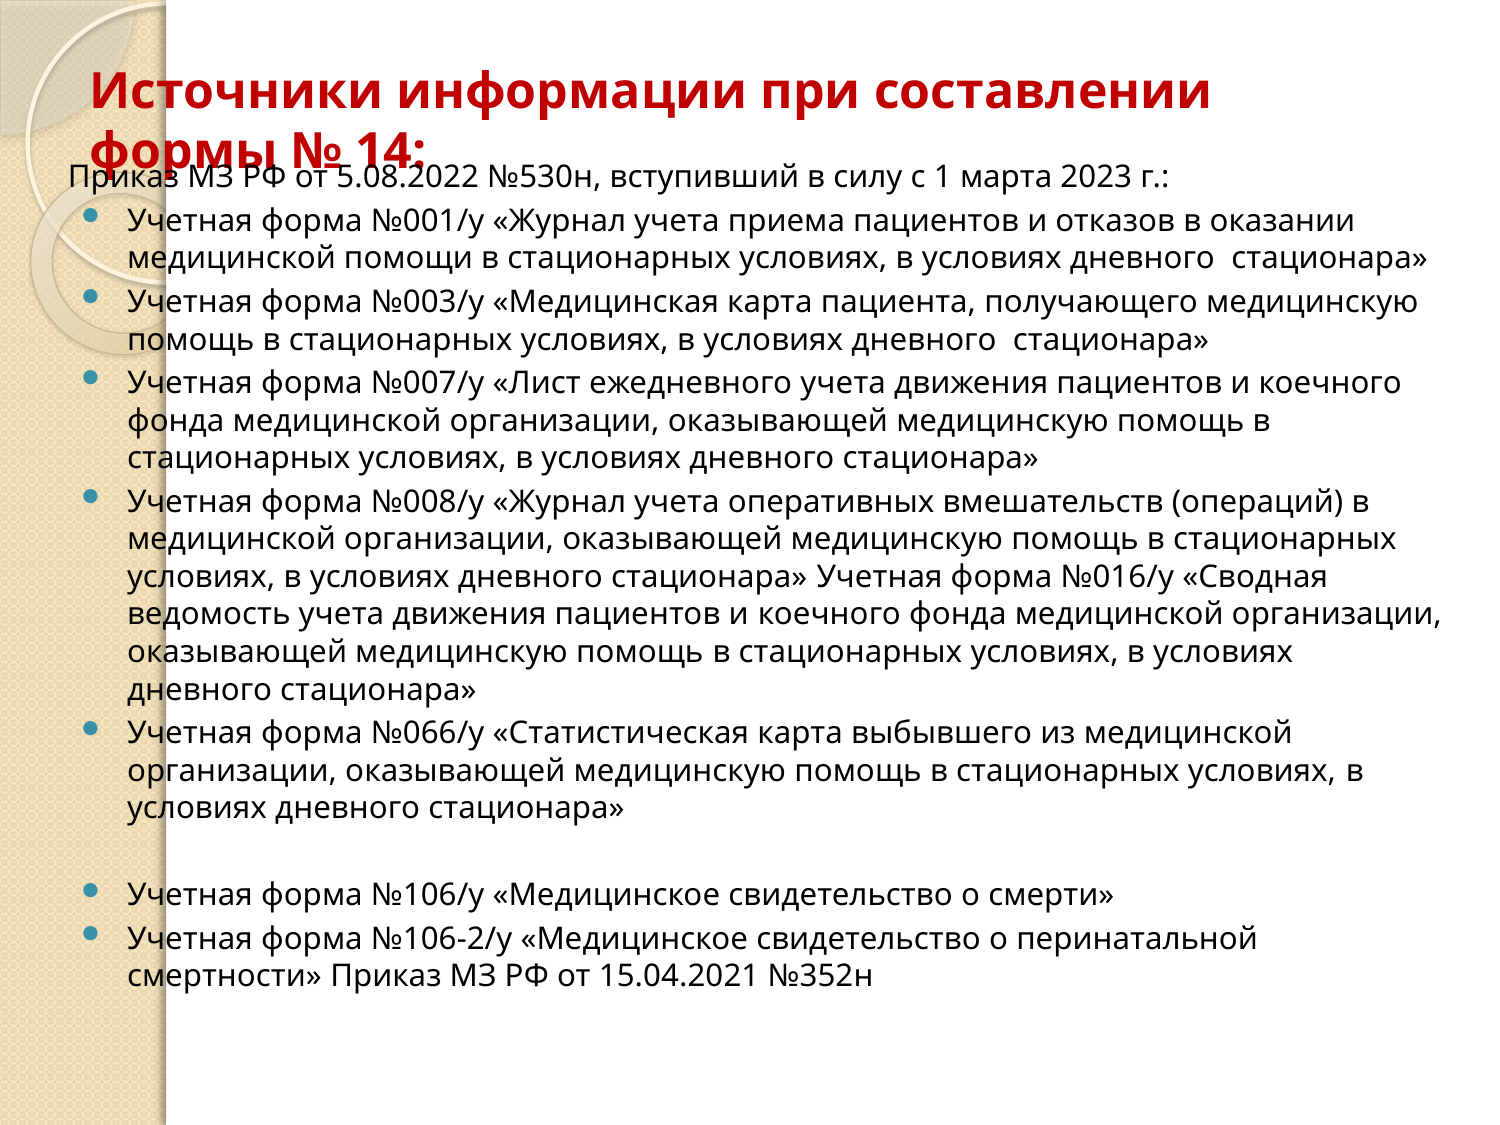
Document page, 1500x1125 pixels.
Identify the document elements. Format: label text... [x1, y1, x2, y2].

title Источники информации при составлении формы № 14: [75, 87, 1425, 149]
list Приказ МЗ РФ от 5.08.2022 №530н, вступивший в силу с 1 марта 2023 г.: Учетная форма №001/у «Журнал учета приема пациентов и отказов в оказании медицинской помощи в стационарных условиях, в условиях дневного стационара» Учетная форма №003/у «Медицинская карта пациента, получающего медицинскую помощь в стационарных условиях, в условиях дневного стационара» Учетная форма №007/у «Лист ежедневного учета движения пациентов и коечного фонда медицинской организации, оказывающей медицинскую помощь в стационарных условиях, в условиях дневного стационара» Учетная форма №008/у «Журнал учета оперативных вмешательств (операций) в медицинской организации, оказывающей медицинскую помощь в стационарных условиях, в условиях дневного стационара» Учетная форма №016/у «Сводная ведомость учета движения пациентов и коечного фонда медицинской организации, оказывающей медицинскую помощь в стационарных условиях, в условиях дневного стационара» Учетная форма №066/у «Статистическая карта выбывшего из медицинской организации, оказывающей медицинскую помощь в стационарных условиях, в условиях дневного стационара» Учетная форма №106/у «Медицинское свидетельство о смерти» Учетная форма №106-2/у «Медицинское свидетельство о перинатальной смертности» Приказ МЗ РФ от 15.04.2021 №352н [53, 149, 1459, 1063]
